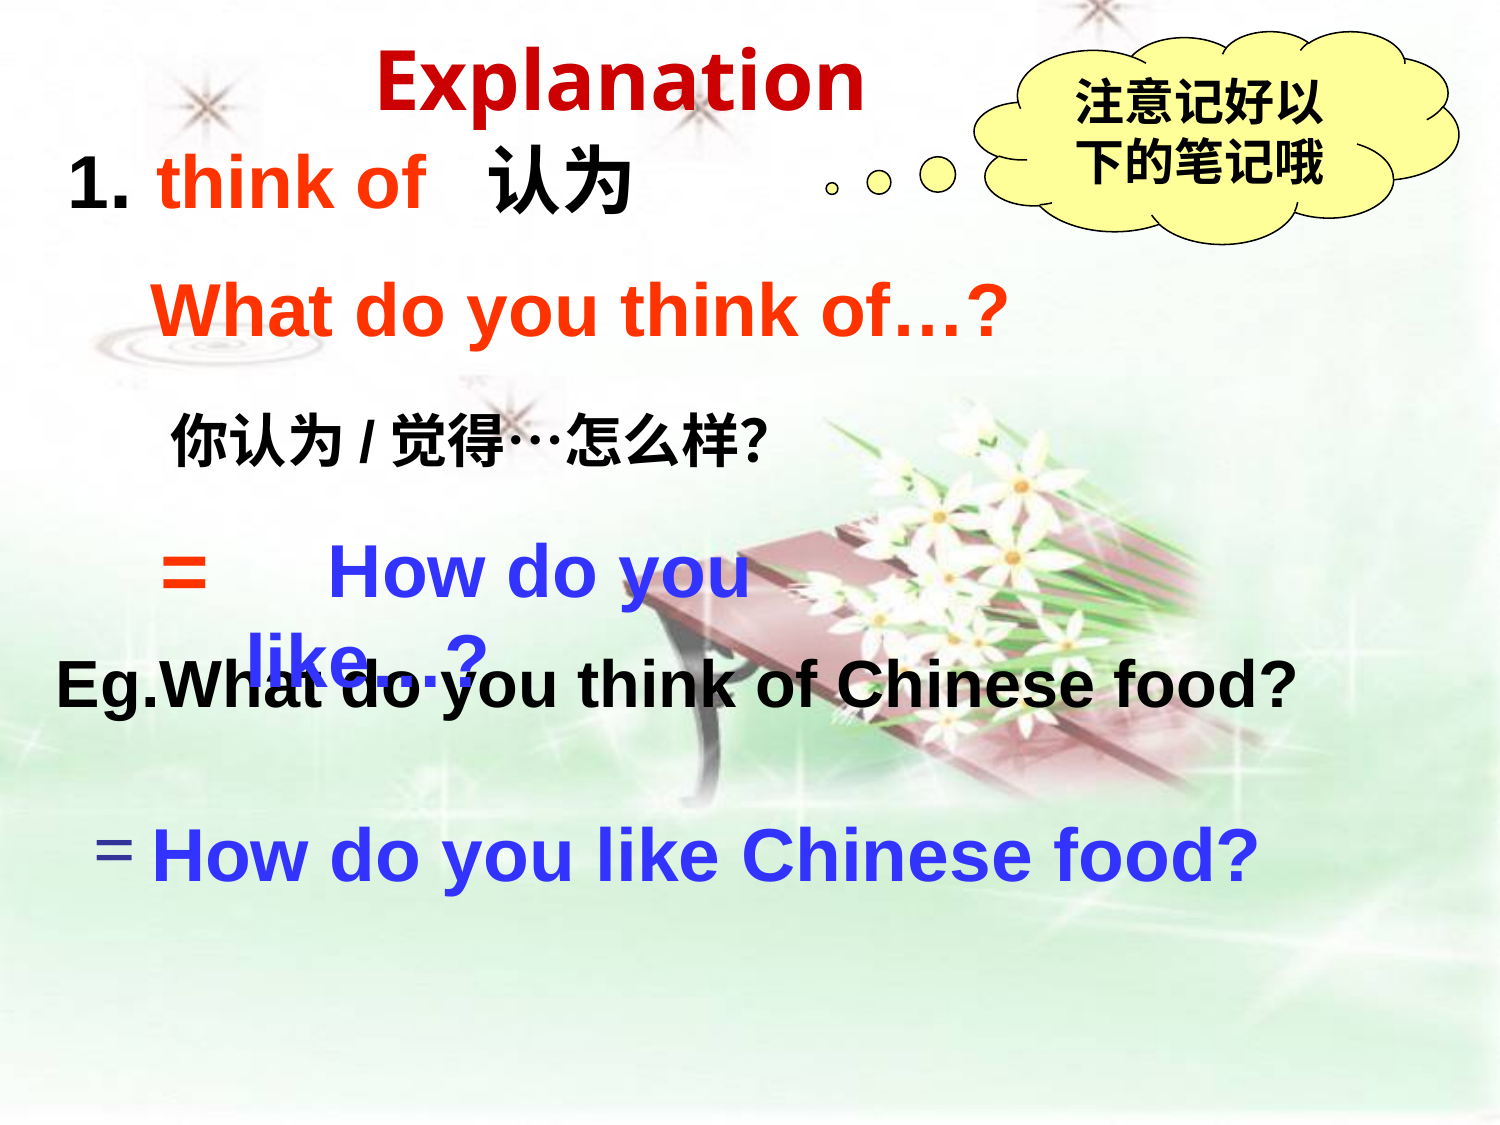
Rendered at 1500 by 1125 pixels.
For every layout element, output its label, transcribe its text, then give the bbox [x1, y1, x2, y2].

text_box 1. think of 认为 What do you think of…? 你认为/觉得…怎么样？ = [53, 78, 1317, 625]
text_box 注意记好以下的笔记哦 [973, 31, 1459, 245]
text_box Eg.What do you think of Chinese food? = [41, 633, 1435, 898]
text_box Explanation [183, 0, 1081, 78]
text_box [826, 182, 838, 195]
text_box 注意记好以下的笔记哦 [920, 156, 956, 193]
picture [0, 0, 1500, 1125]
text_box How do you like…? [230, 625, 1034, 711]
text_box 注意记好以下的笔记哦 [867, 170, 891, 195]
text_box How do you like Chinese food? [136, 798, 1278, 904]
